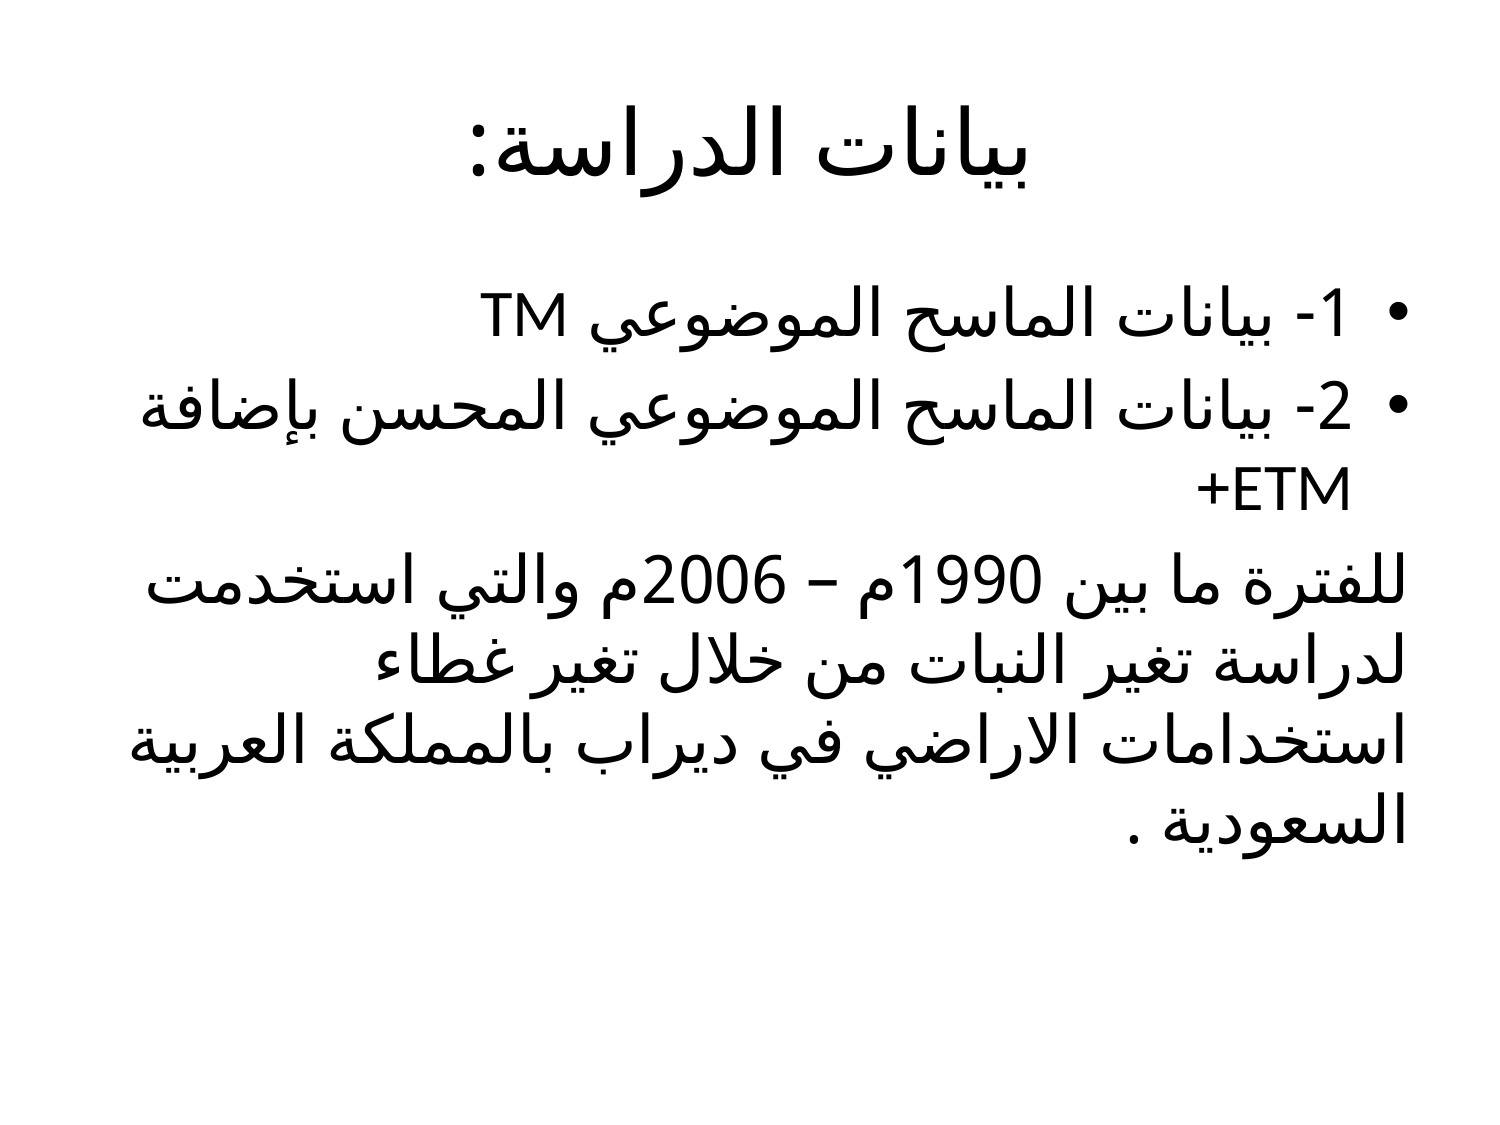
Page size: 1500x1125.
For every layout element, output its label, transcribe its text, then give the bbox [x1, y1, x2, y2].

title بيانات الدراسة: [75, 45, 1425, 233]
list 1- بيانات الماسح الموضوعي TM 2- بيانات الماسح الموضوعي المحسن بإضافة ETM+ للفترة ما بين 1990م – 2006م والتي استخدمت لدراسة تغير النبات من خلال تغير غطاء استخدامات الاراضي في ديراب بالمملكة العربية السعودية . [75, 262, 1425, 1005]
